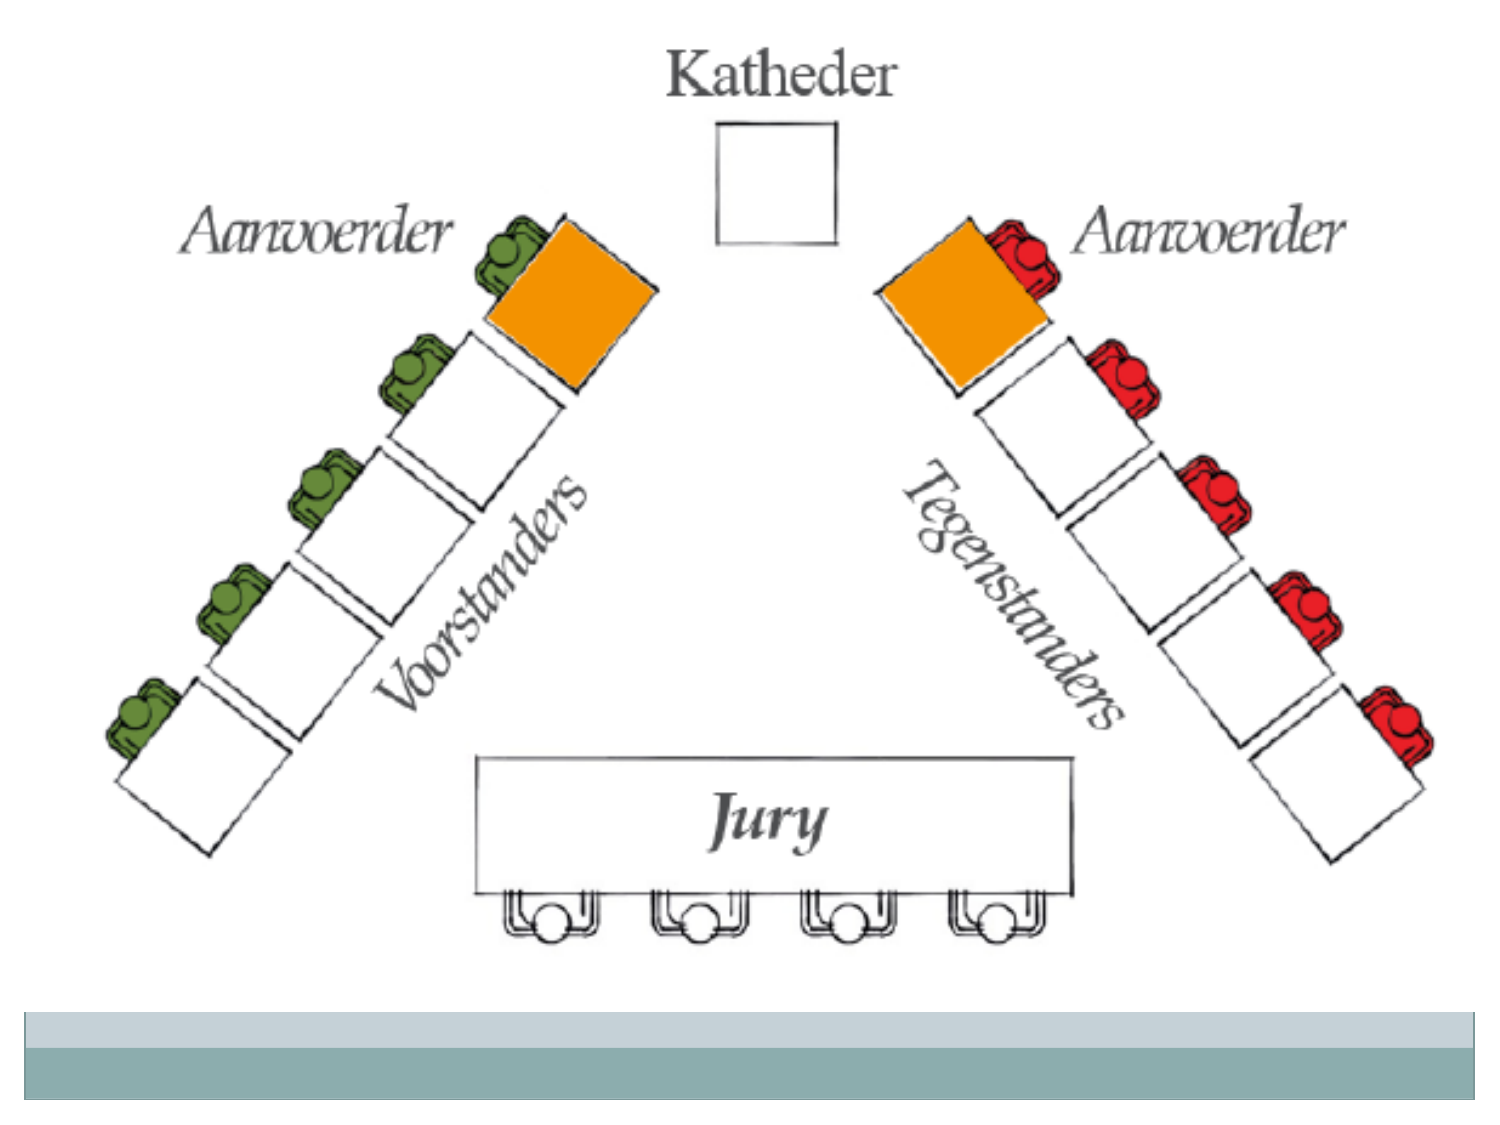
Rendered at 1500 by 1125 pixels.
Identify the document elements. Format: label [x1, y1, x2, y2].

picture [12, 18, 1500, 1012]
